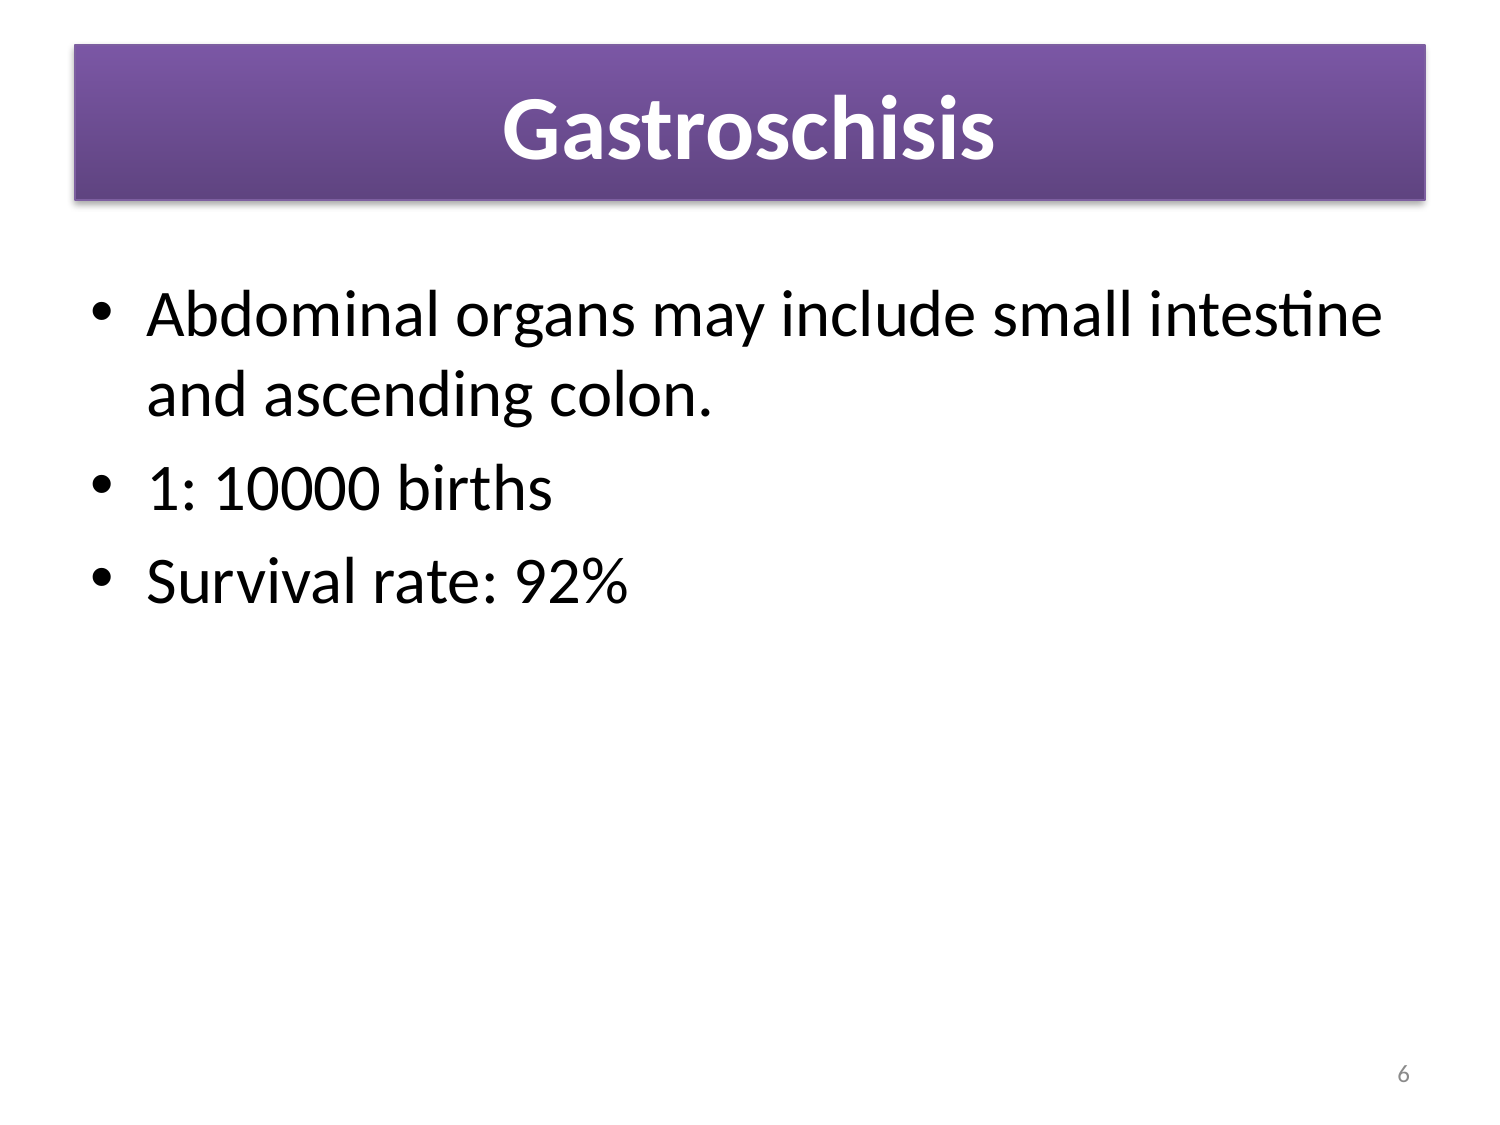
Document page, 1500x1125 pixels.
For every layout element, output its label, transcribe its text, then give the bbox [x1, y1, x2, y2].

slide_number 6 [1074, 1042, 1425, 1103]
text_box Gastroschisis [74, 44, 1426, 201]
list Abdominal organs may include small intestine and ascending colon. 1: 10000 births Survival rate: 92% [75, 262, 1425, 1005]
